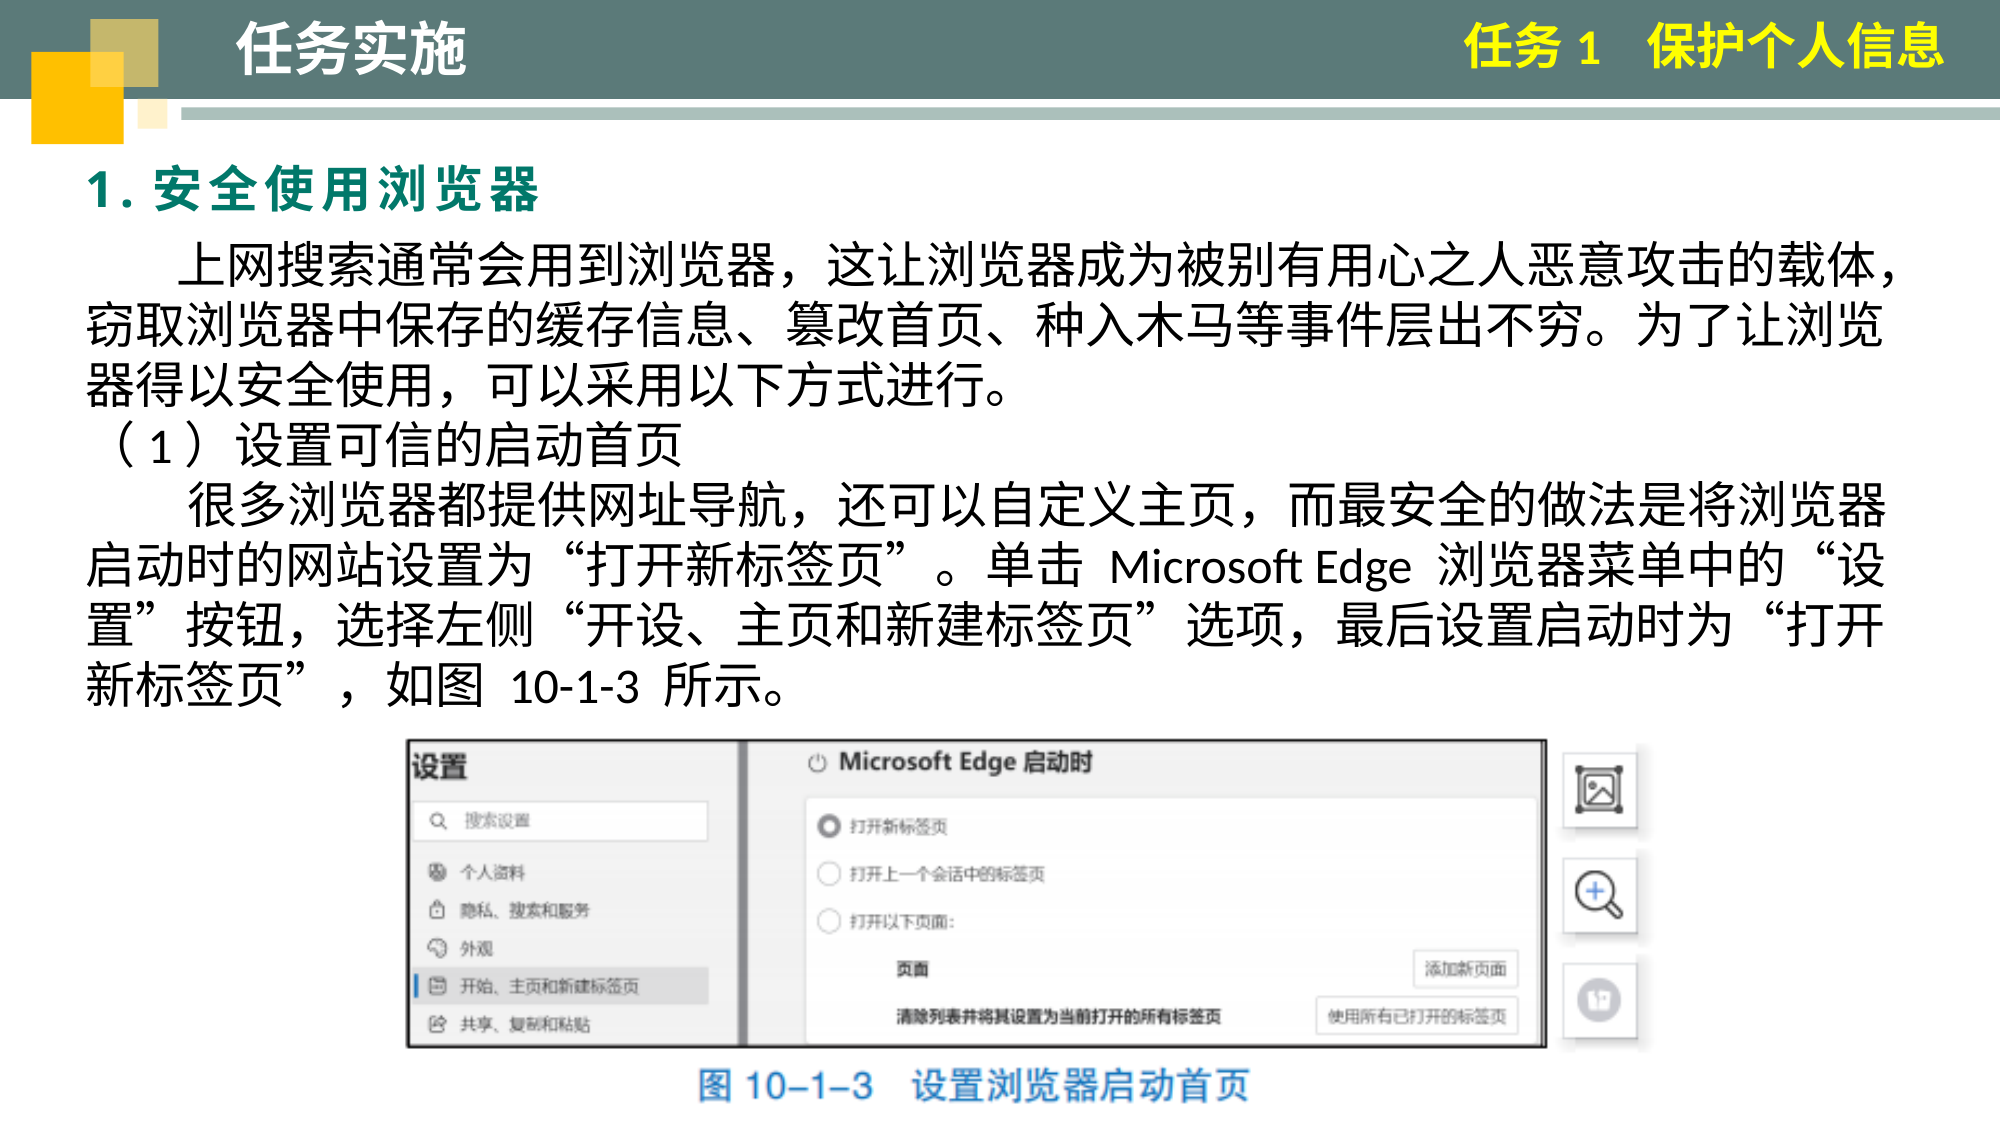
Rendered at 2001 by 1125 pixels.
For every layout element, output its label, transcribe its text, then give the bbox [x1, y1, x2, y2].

text_box 上网搜索通常会用到浏览器，这让浏览器成为被别有用心之人恶意攻击的载体，窃取浏览器中保存的缓存信息、篡改首页、种入木马等事件层出不穷。为了让浏览器得以安全使用，可以采用以下方式进行。 （1）设置可信的启动首页 很多浏览器都提供网址导航，还可以自定义主页，而最安全的做法是将浏览器启动时的网站设置为“打开新标签页”。单击 Microsoft Edge 浏览器菜单中的“设置”按钮，选择左侧“开设、主页和新建标签页”选项，最后设置启动时为“打开新标签页”，如图 10-1-3 所示。 [70, 226, 1931, 722]
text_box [0, 0, 2000, 145]
text_box 1.安全使用浏览器 [70, 150, 786, 225]
picture [326, 709, 1799, 1125]
